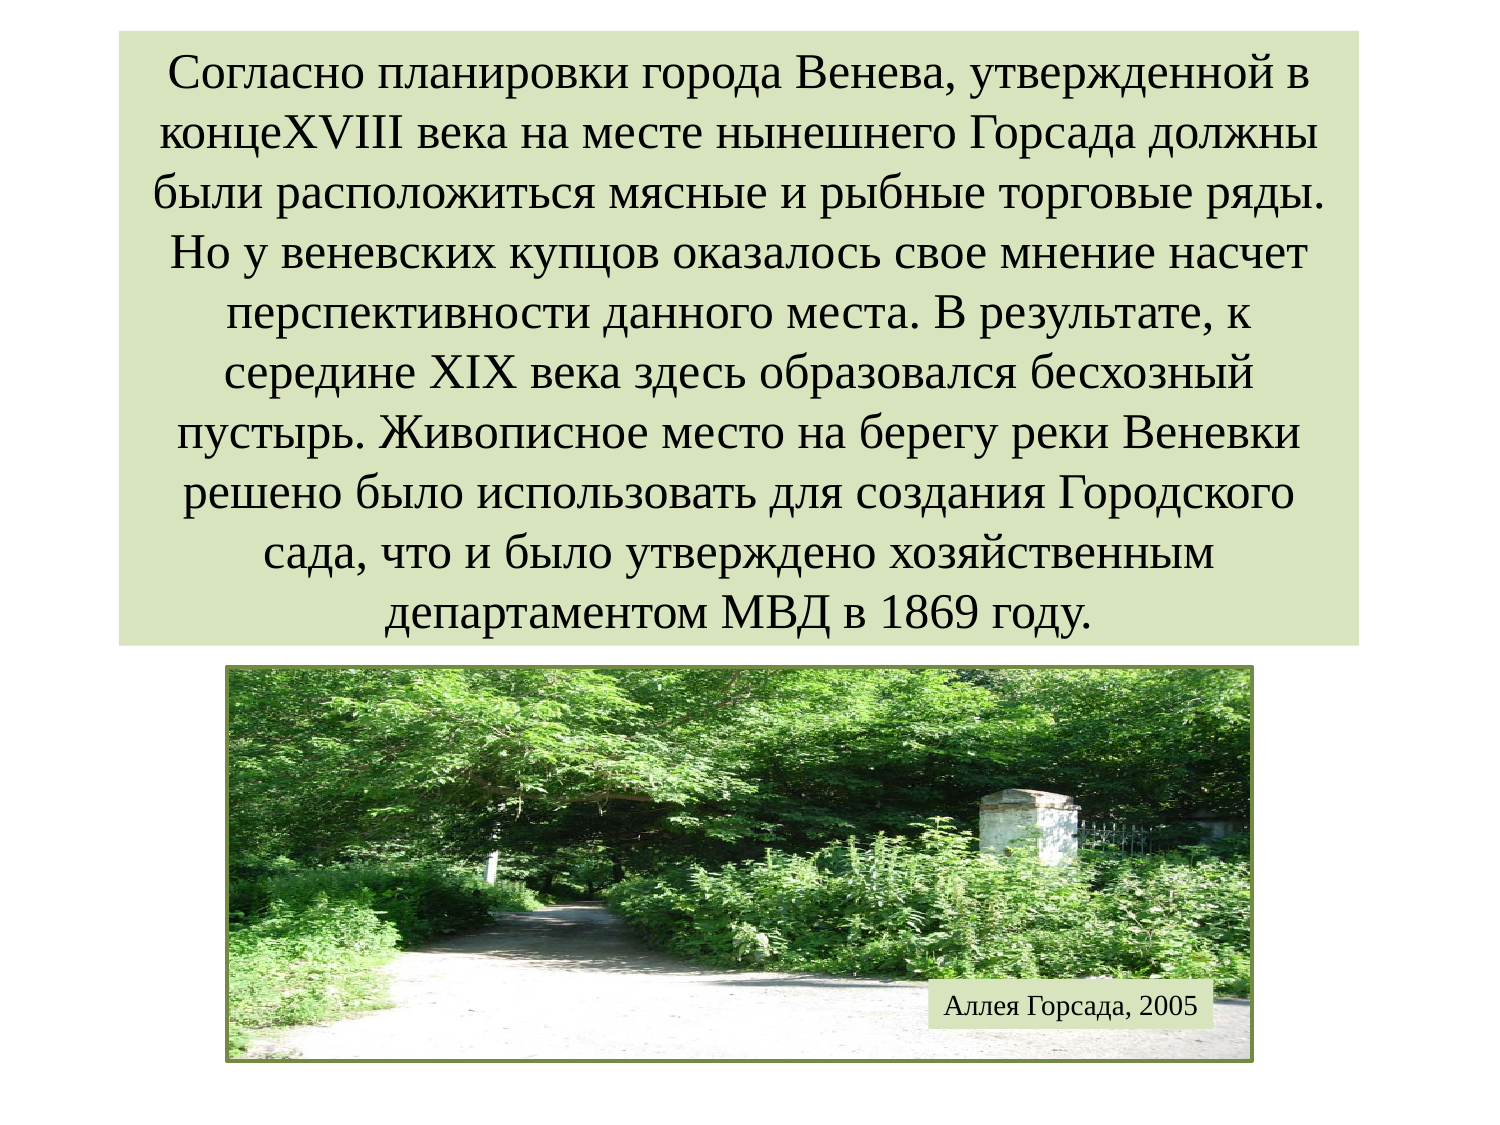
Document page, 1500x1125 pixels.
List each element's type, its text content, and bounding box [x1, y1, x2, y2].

picture [228, 668, 1250, 1059]
text_box Согласно планировки города Венева, утвержденной в концеXVIII века на месте нынешнего Горсада должны были расположиться мясные и рыбные торговые ряды. Но у веневских купцов оказалось свое мнение насчет перспективности данного места. В результате, к середине XIX века здесь образовался бесхозный пустырь. Живописное место на берегу реки Веневки решено было использовать для создания Городского сада, что и было утверждено хозяйственным департаментом МВД в 1869 году. [118, 30, 1360, 646]
